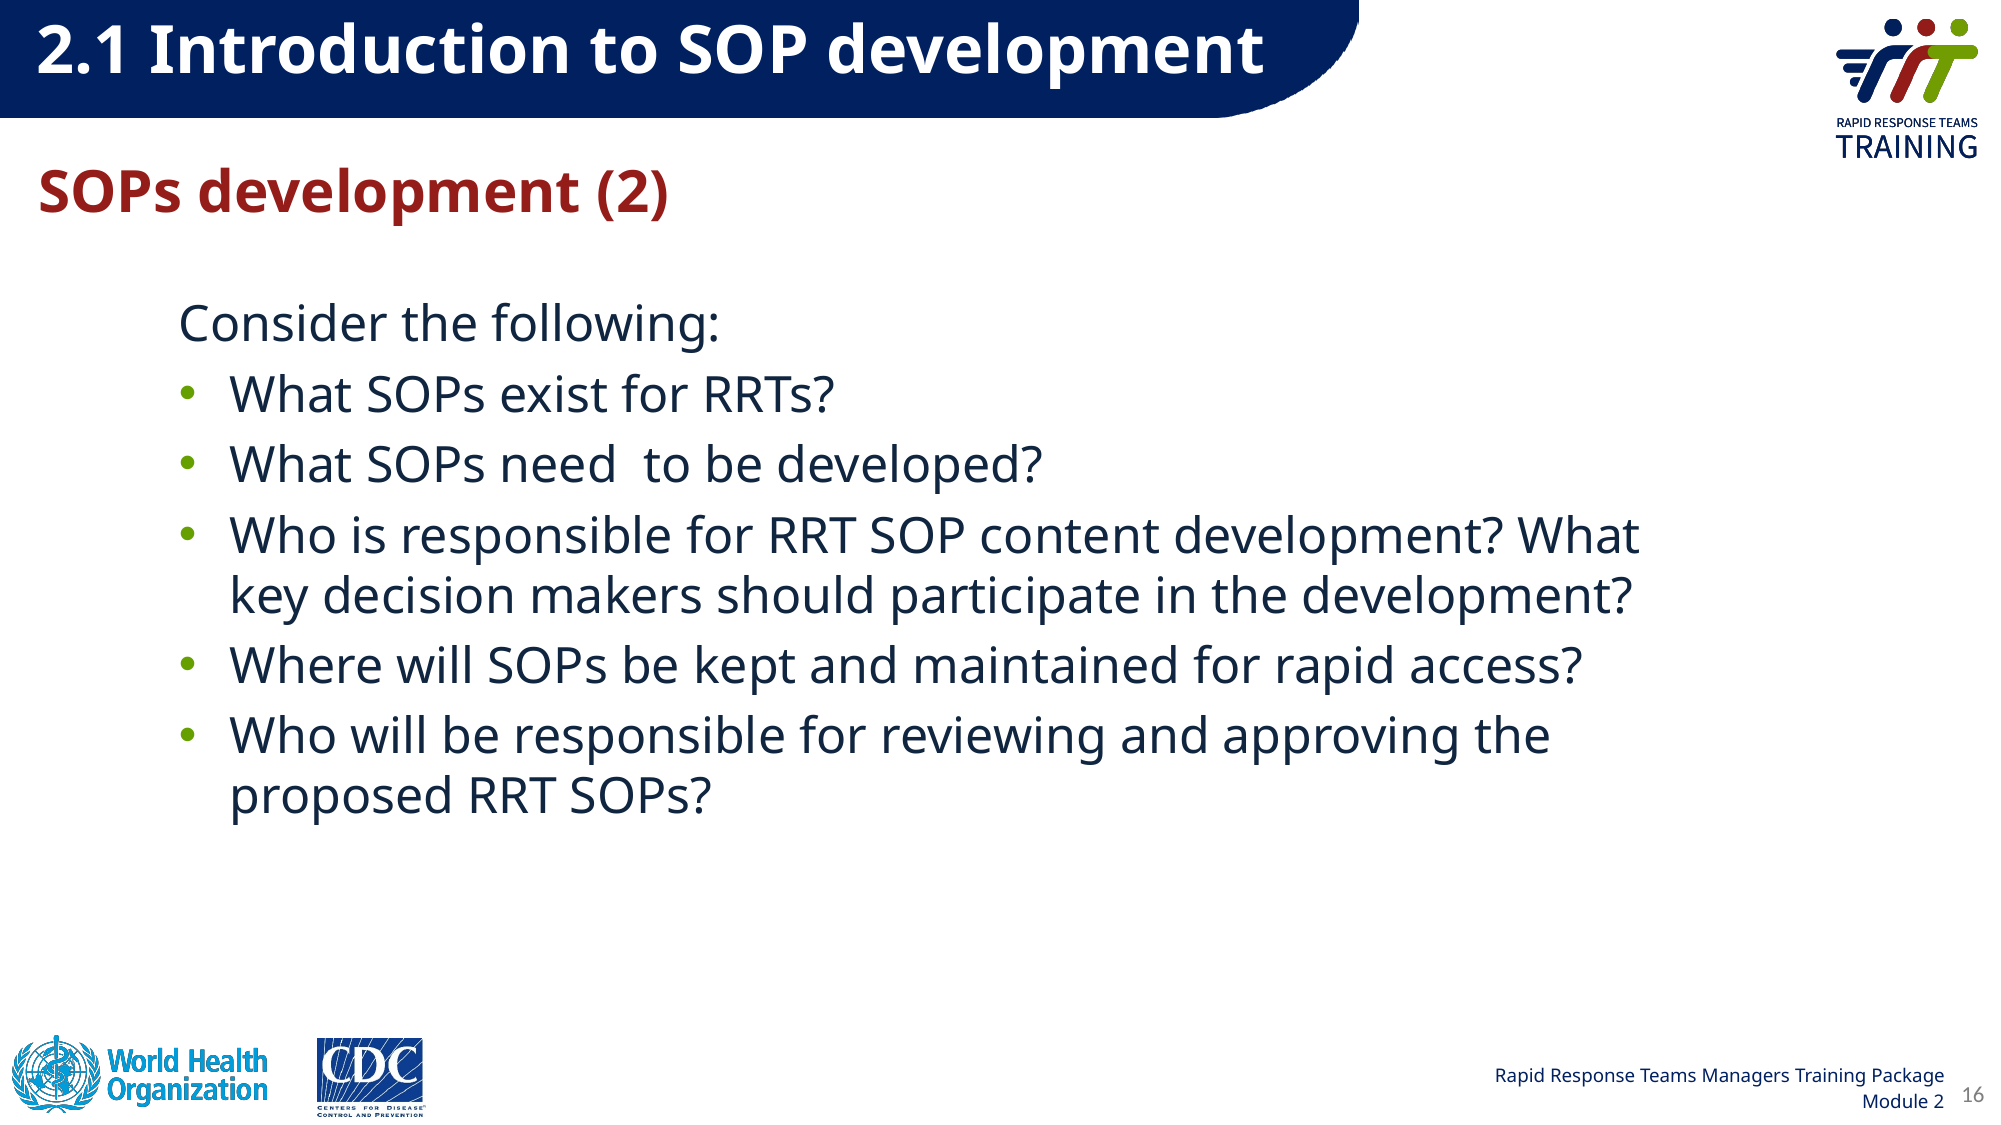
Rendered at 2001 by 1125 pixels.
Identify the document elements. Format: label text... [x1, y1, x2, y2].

slide_number 16 [1932, 1071, 2000, 1125]
picture [46, 1056, 54, 1062]
picture [22, 1062, 26, 1077]
picture [12, 1083, 48, 1113]
picture [24, 1054, 36, 1087]
picture [40, 1062, 47, 1070]
picture [34, 1054, 43, 1078]
picture [12, 1035, 54, 1068]
list Consider the following: What SOPs exist for RRTs? What SOPs need to be developed? Who is responsible for RRT SOP content development? What key decision makers should participate in the development? Where will SOPs be kept and maintained for rapid access? Who will be responsible for reviewing and approving the proposed RRT SOPs? [170, 289, 1709, 836]
text_box 2.1 Introduction to SOP development​ [28, 0, 1417, 95]
picture [0, 0, 1359, 118]
picture [1835, 19, 1978, 167]
picture [71, 1053, 90, 1091]
picture [36, 1088, 78, 1105]
title SOPs development (2) [30, 139, 878, 247]
picture [59, 1035, 267, 1113]
picture [50, 1108, 62, 1113]
picture [30, 1083, 37, 1091]
picture [317, 1038, 426, 1117]
